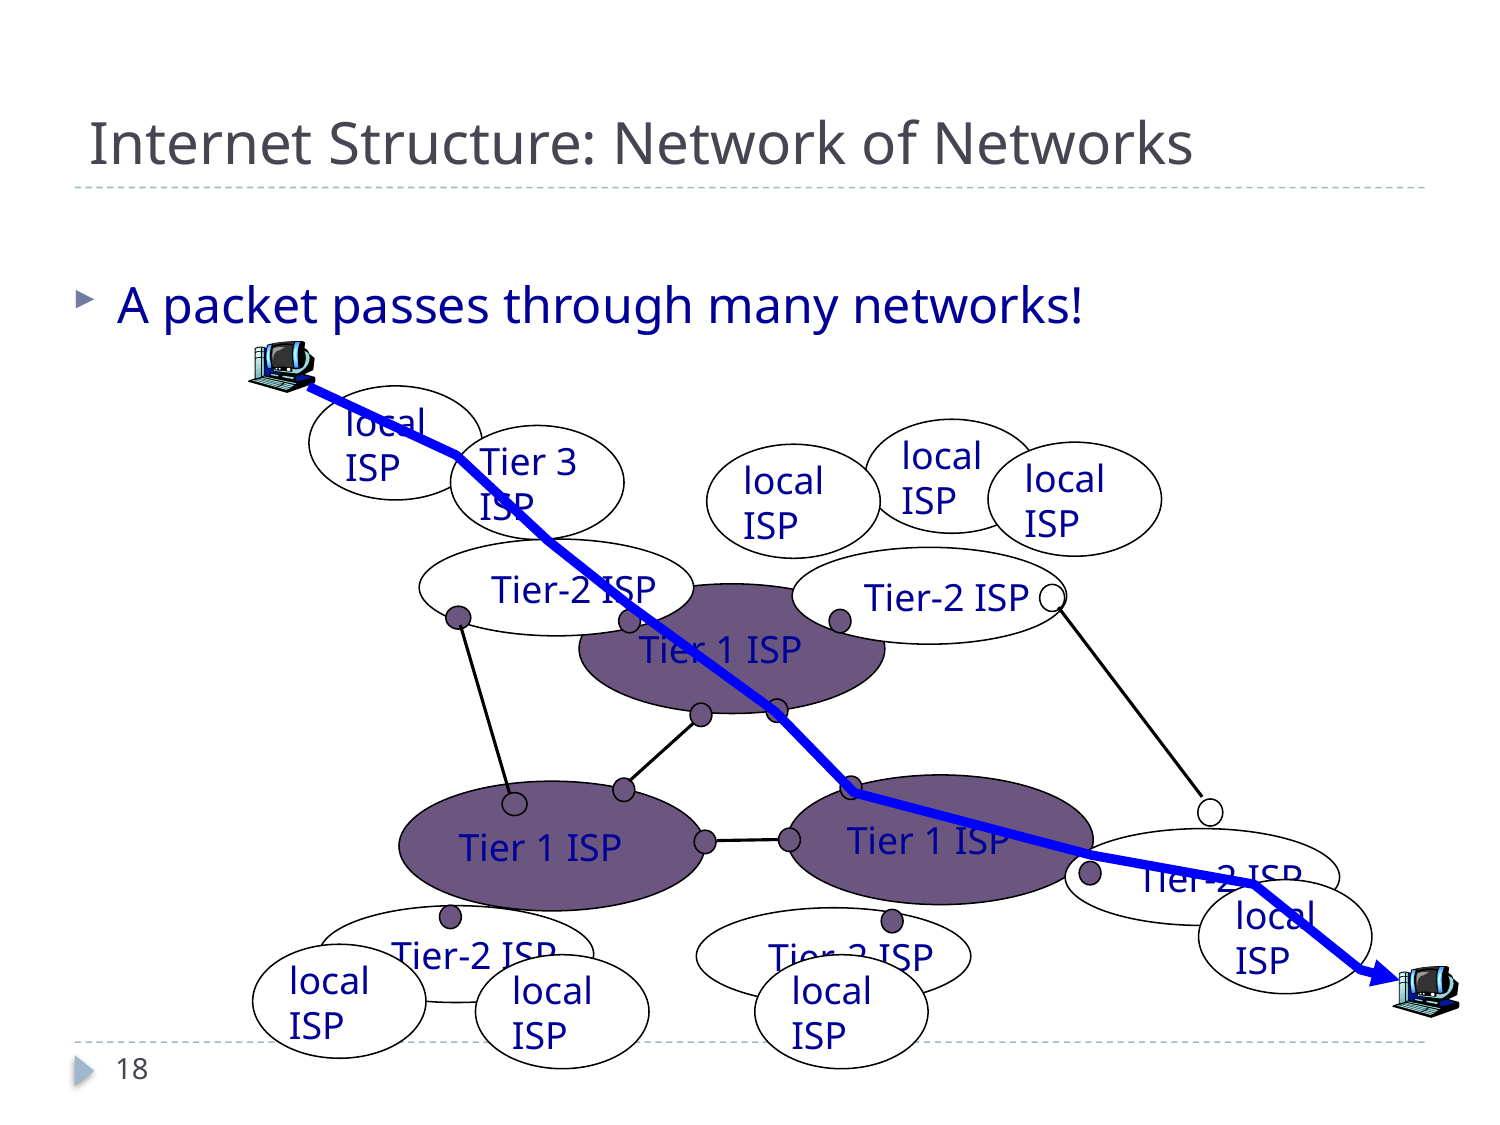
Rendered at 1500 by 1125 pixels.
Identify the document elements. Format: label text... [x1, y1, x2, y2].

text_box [1198, 879, 1373, 994]
title Internet Structure: Network of Networks [75, 0, 1404, 184]
list A packet passes through many networks! [57, 265, 1443, 416]
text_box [987, 441, 1162, 557]
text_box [318, 538, 1340, 1005]
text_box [864, 419, 1039, 534]
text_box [247, 340, 317, 394]
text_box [308, 385, 483, 501]
footer [475, 1042, 1051, 1103]
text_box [1391, 965, 1461, 1019]
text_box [754, 954, 929, 1069]
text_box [475, 954, 650, 1069]
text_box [706, 444, 881, 559]
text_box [450, 425, 625, 540]
slide_number 18 [100, 1042, 426, 1103]
text_box [1378, 968, 1387, 977]
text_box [252, 944, 427, 1059]
